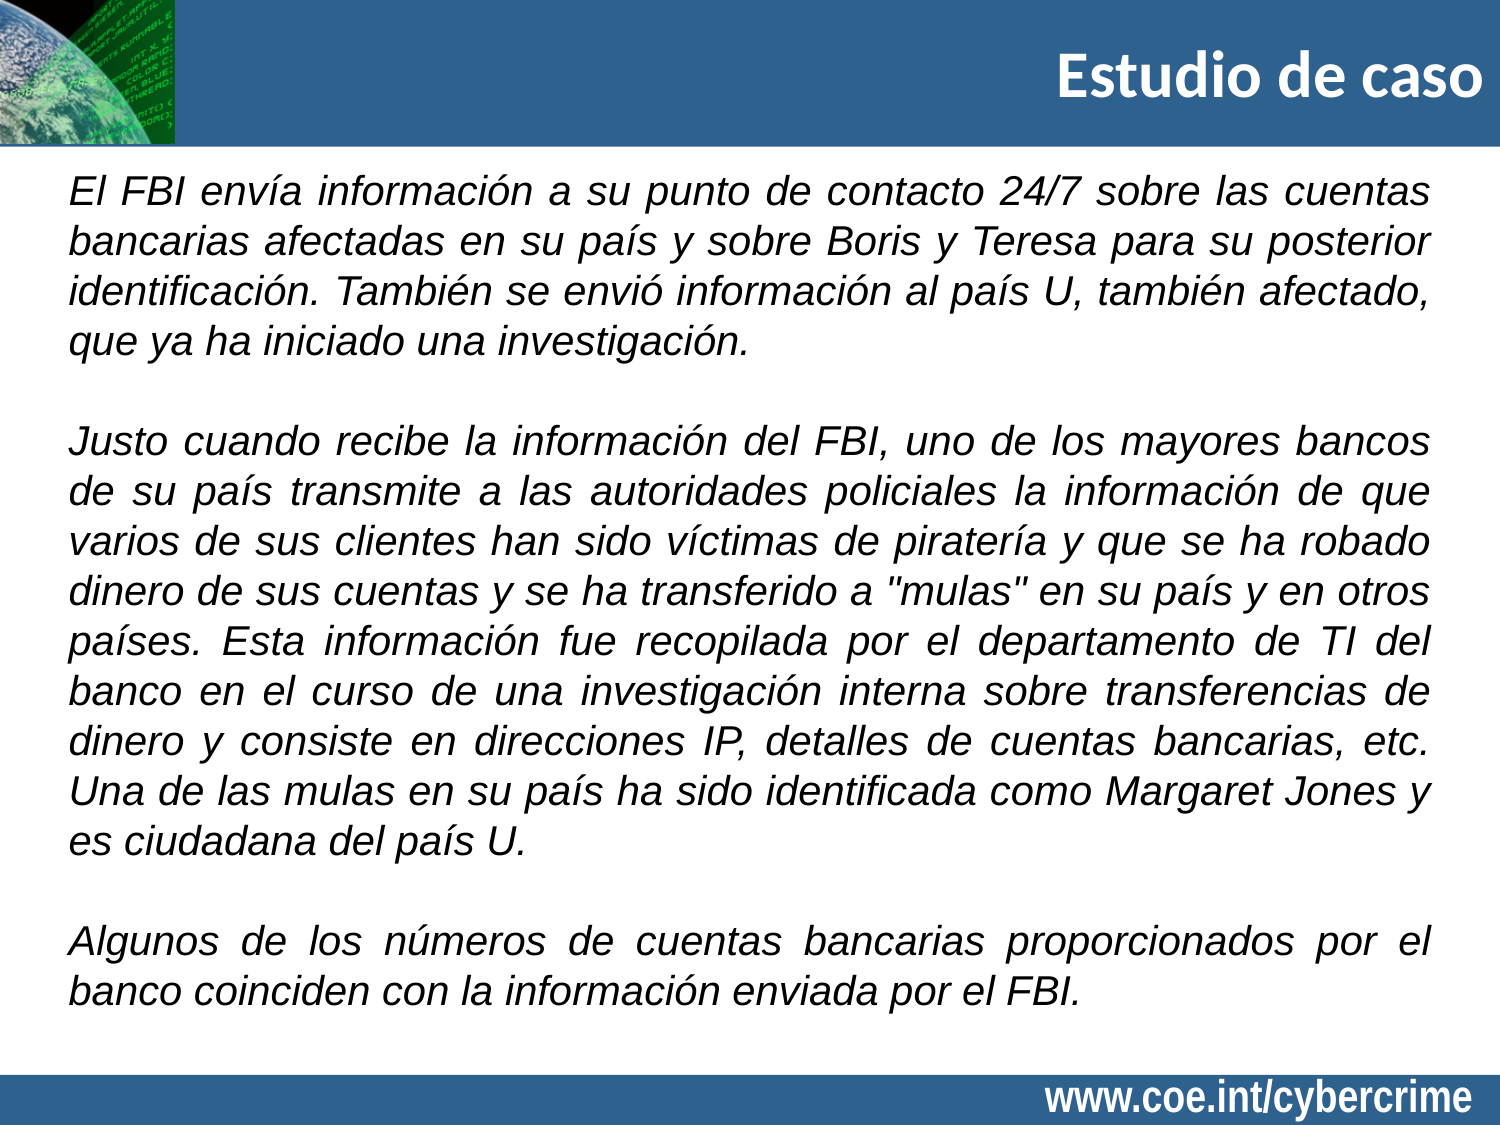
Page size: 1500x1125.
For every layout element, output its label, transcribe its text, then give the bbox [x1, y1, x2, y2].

text_box www.coe.int/cybercrime [1030, 1059, 1500, 1125]
picture [0, 0, 175, 144]
text_box El FBI envía información a su punto de contacto 24/7 sobre las cuentas bancarias afectadas en su país y sobre Boris y Teresa para su posterior identificación. También se envió información al país U, también afectado, que ya ha iniciado una investigación. Justo cuando recibe la información del FBI, uno de los mayores bancos de su país transmite a las autoridades policiales la información de que varios de sus clientes han sido víctimas de piratería y que se ha robado dinero de sus cuentas y se ha transferido a "mulas" en su país y en otros países. Esta información fue recopilada por el departamento de TI del banco en el curso de una investigación interna sobre transferencias de dinero y consiste en direcciones IP, detalles de cuentas bancarias, etc. Una de las mulas en su país ha sido identificada como Margaret Jones y es ciudadana del país U. Algunos de los números de cuentas bancarias proporcionados por el banco coinciden con la información enviada por el FBI. [53, 156, 1447, 1022]
text_box [0, 1073, 1030, 1125]
text_box Estudio de caso [177, 0, 1500, 149]
